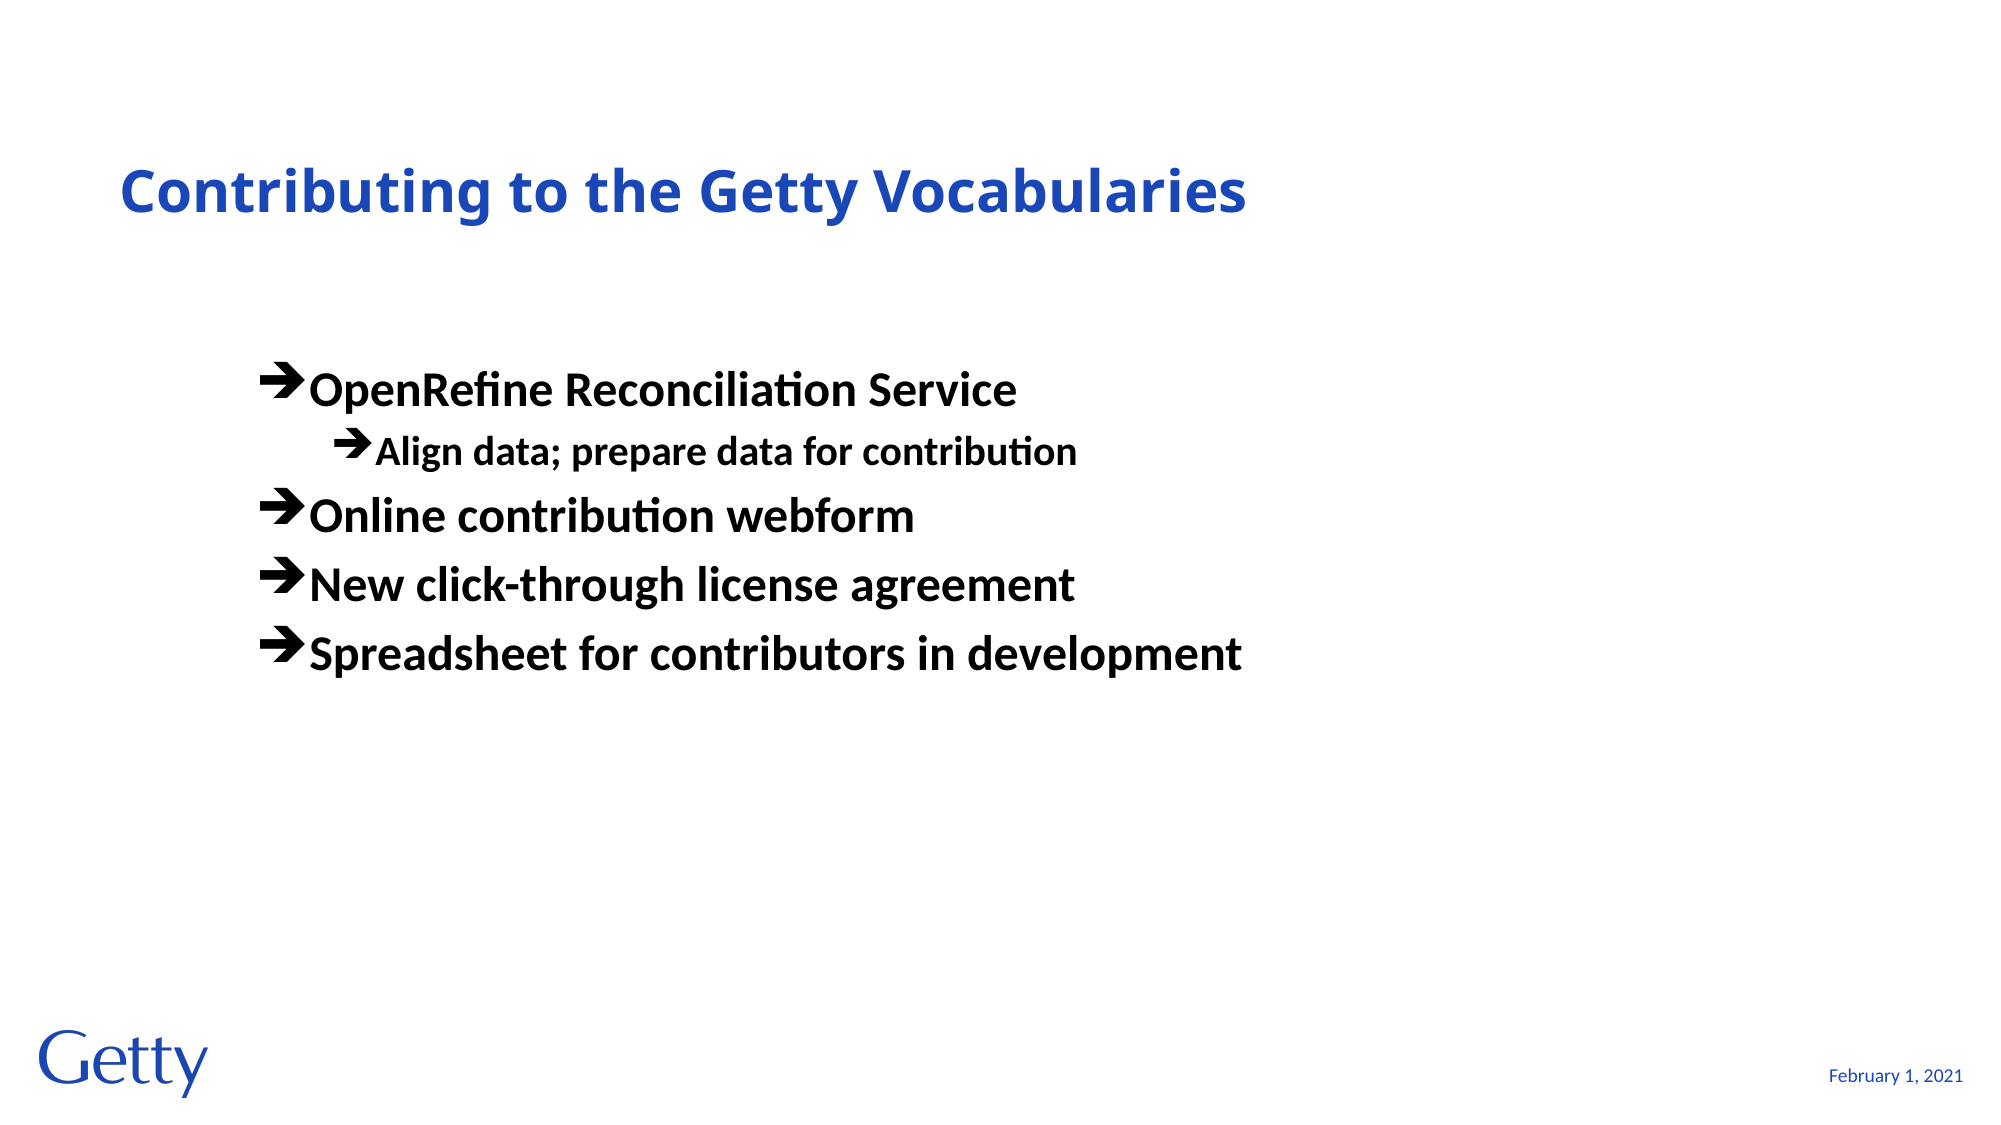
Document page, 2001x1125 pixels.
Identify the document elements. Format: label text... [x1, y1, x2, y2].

text_box OpenRefine Reconciliation Service Align data; prepare data for contribution Online contribution webform New click-through license agreement Spreadsheet for contributors in development [207, 339, 1628, 746]
picture [39, 1030, 208, 1098]
text_box Contributing to the Getty Vocabularies [0, 142, 1684, 268]
text_box February 1, 2021 [1483, 1045, 1984, 1105]
